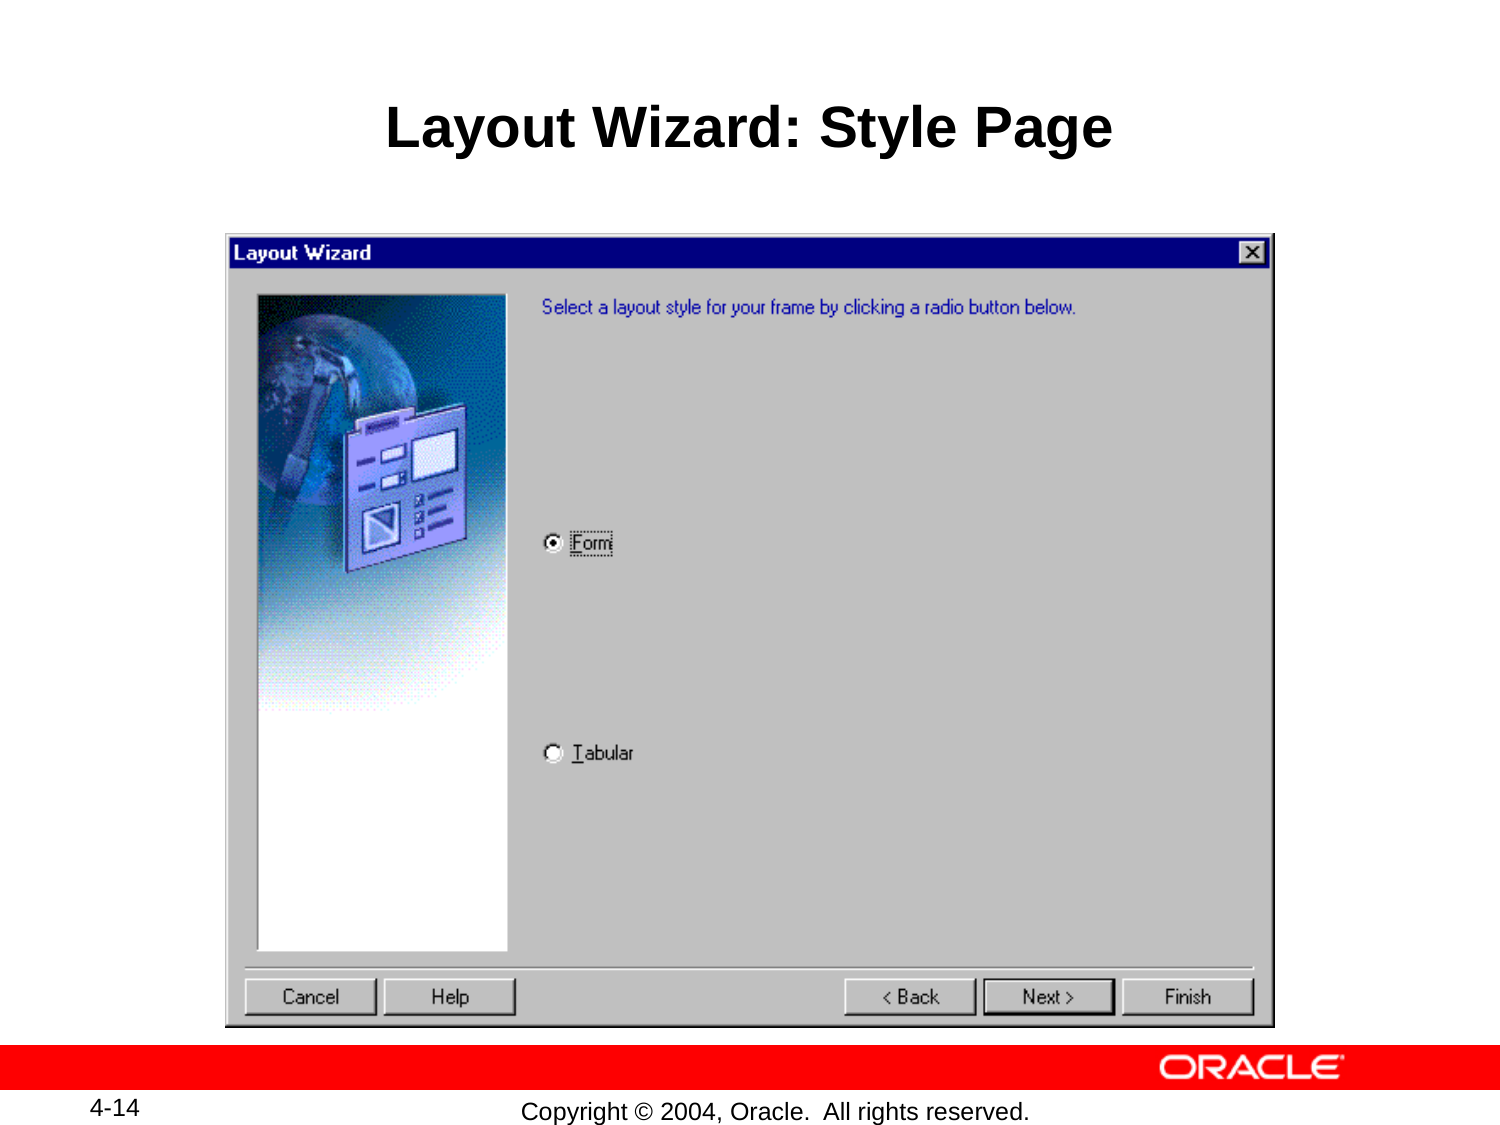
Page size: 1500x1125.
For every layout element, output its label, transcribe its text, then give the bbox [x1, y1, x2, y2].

picture [224, 233, 1276, 1029]
title Layout Wizard: Style Page [149, 87, 1351, 232]
